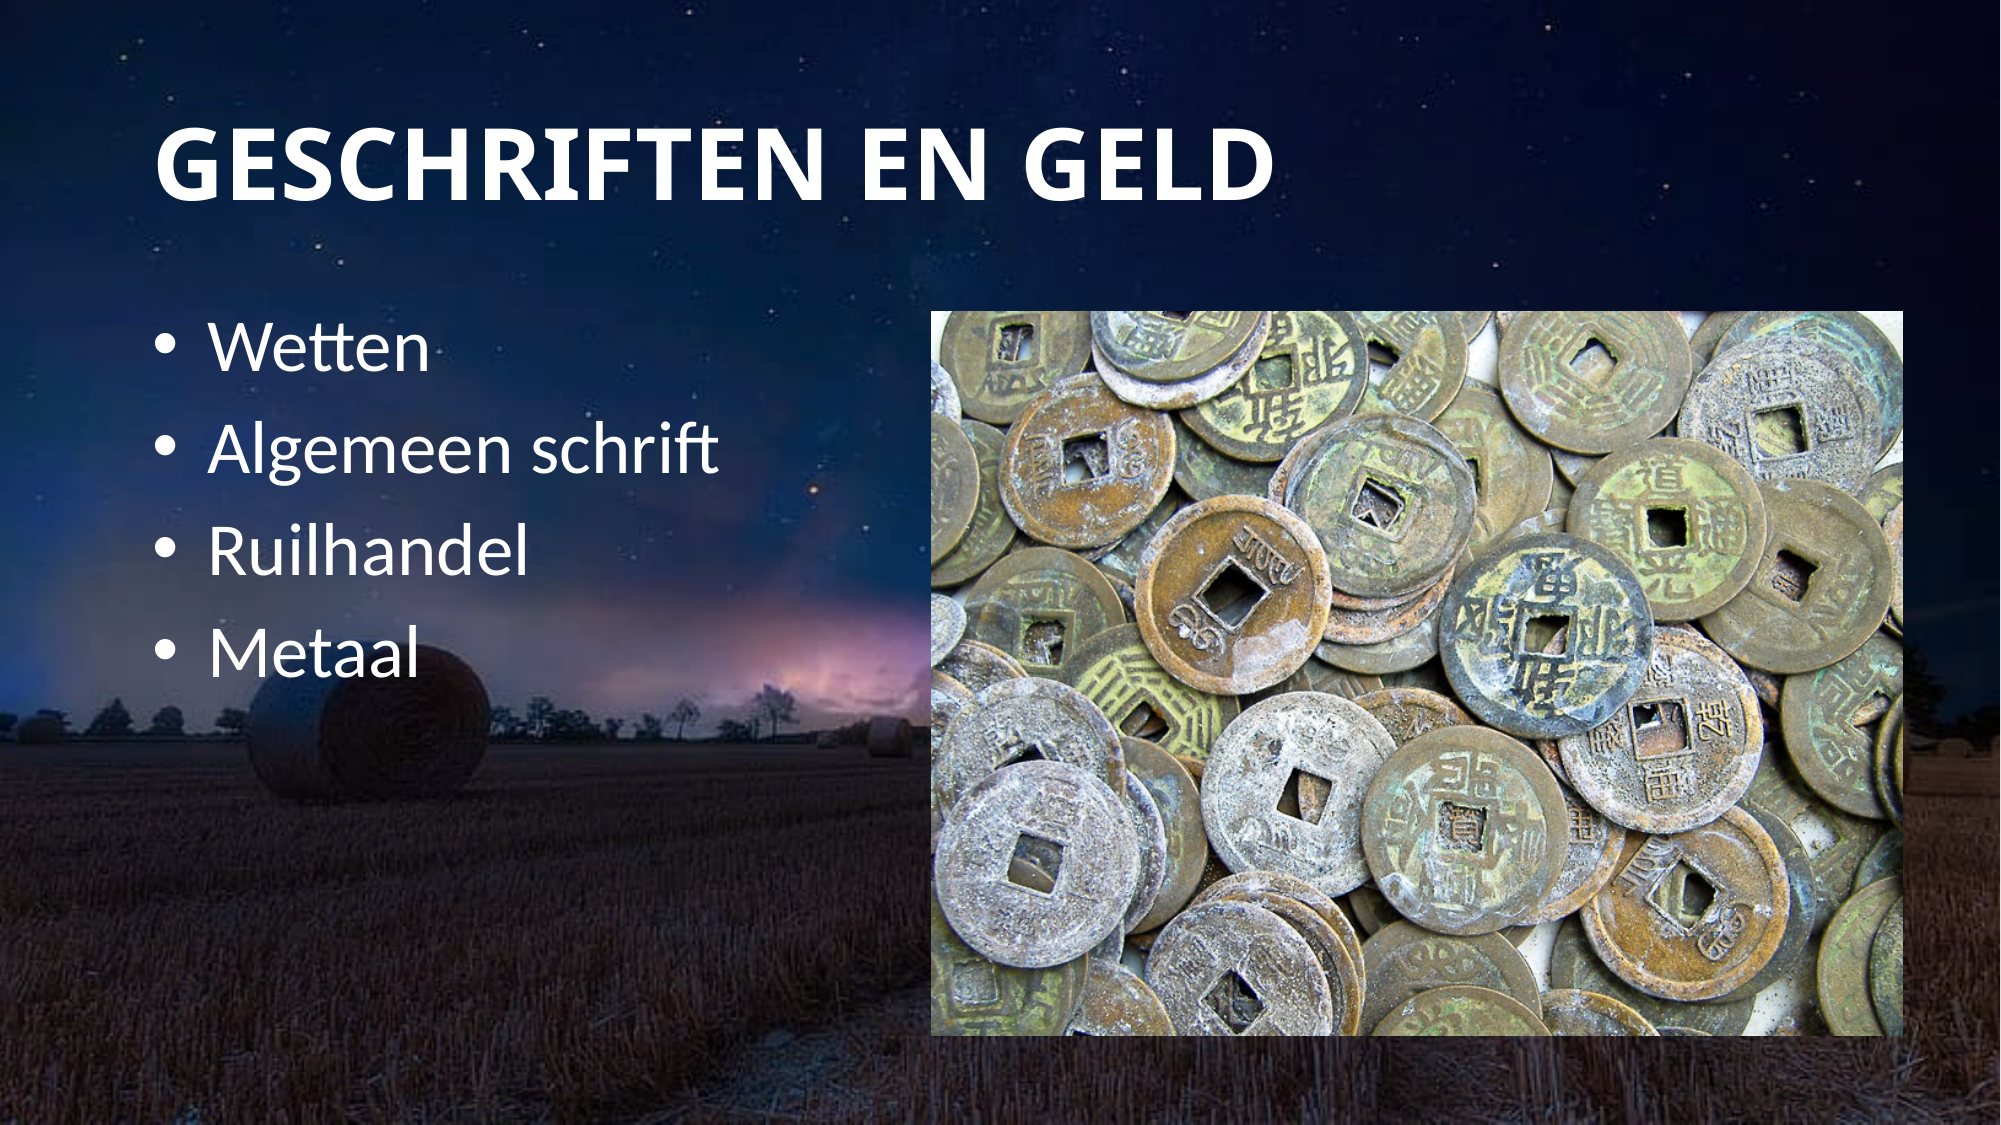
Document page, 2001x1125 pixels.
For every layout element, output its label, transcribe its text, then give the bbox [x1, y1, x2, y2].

title GESCHRIFTEN EN GELD [137, 59, 1863, 278]
picture [0, 0, 2001, 1125]
list Wetten Algemeen schrift Ruilhandel Metaal [137, 299, 1863, 1014]
